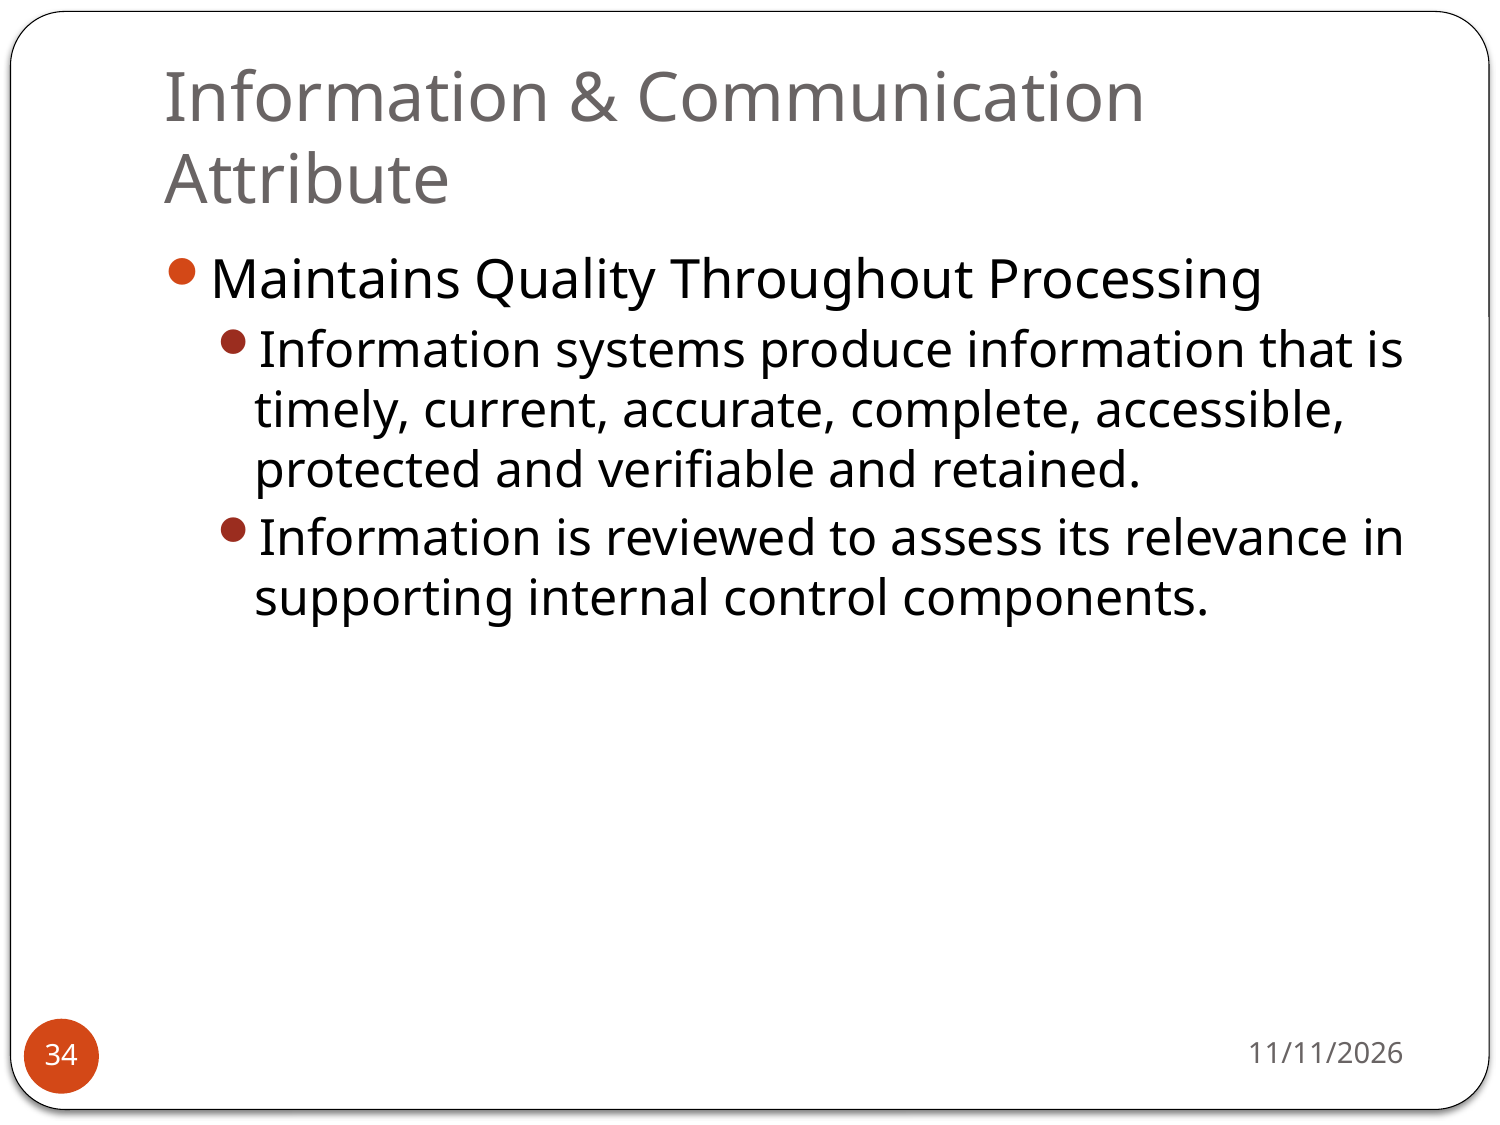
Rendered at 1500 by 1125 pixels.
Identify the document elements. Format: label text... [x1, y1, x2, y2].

list Maintains Quality Throughout Processing Information systems produce information that is timely, current, accurate, complete, accessible, protected and verifiable and retained. Information is reviewed to assess its relevance in supporting internal control components. [150, 237, 1425, 988]
title Information & Communication Attribute [150, 45, 1425, 233]
slide_number 34 [23, 1018, 99, 1094]
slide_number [1012, 1015, 1419, 1094]
